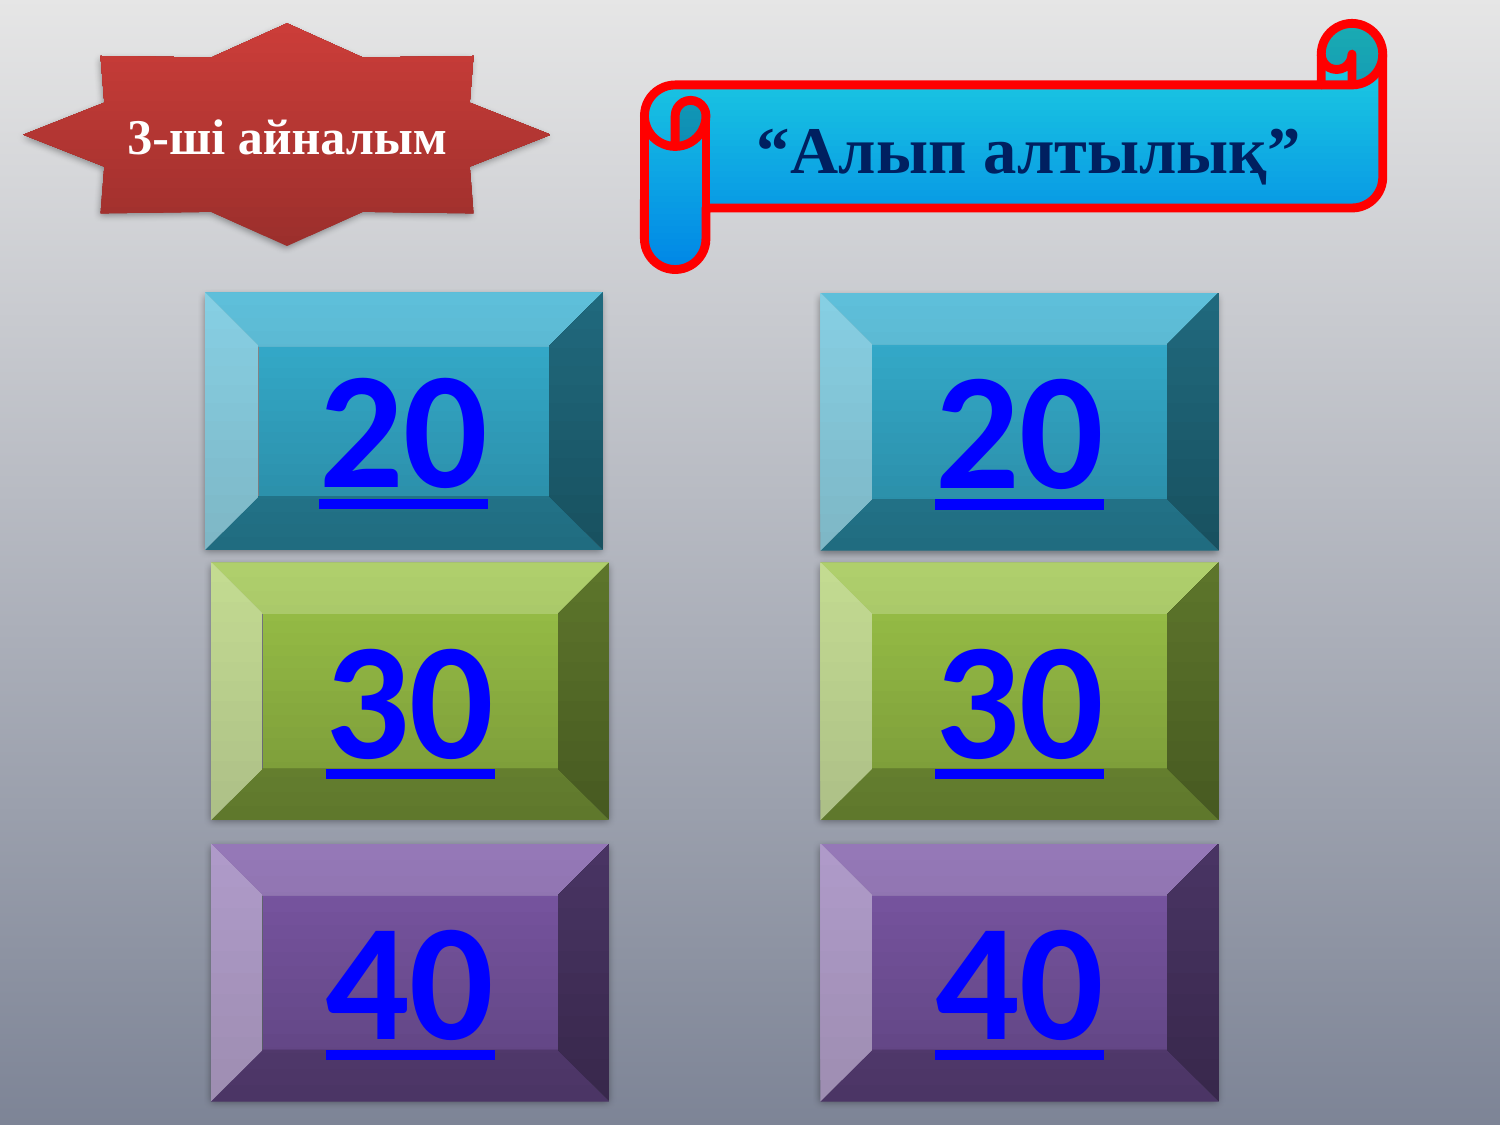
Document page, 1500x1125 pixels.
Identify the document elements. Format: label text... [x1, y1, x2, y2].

text_box 30 [820, 562, 1219, 821]
text_box “Алып алтылық” [642, 21, 1385, 272]
text_box 20 [820, 292, 1219, 551]
text_box 30 [210, 562, 610, 821]
text_box 40 [820, 843, 1219, 1102]
text_box 20 [204, 292, 604, 551]
text_box 40 [210, 843, 610, 1102]
text_box 3-ші айналым [23, 23, 551, 247]
